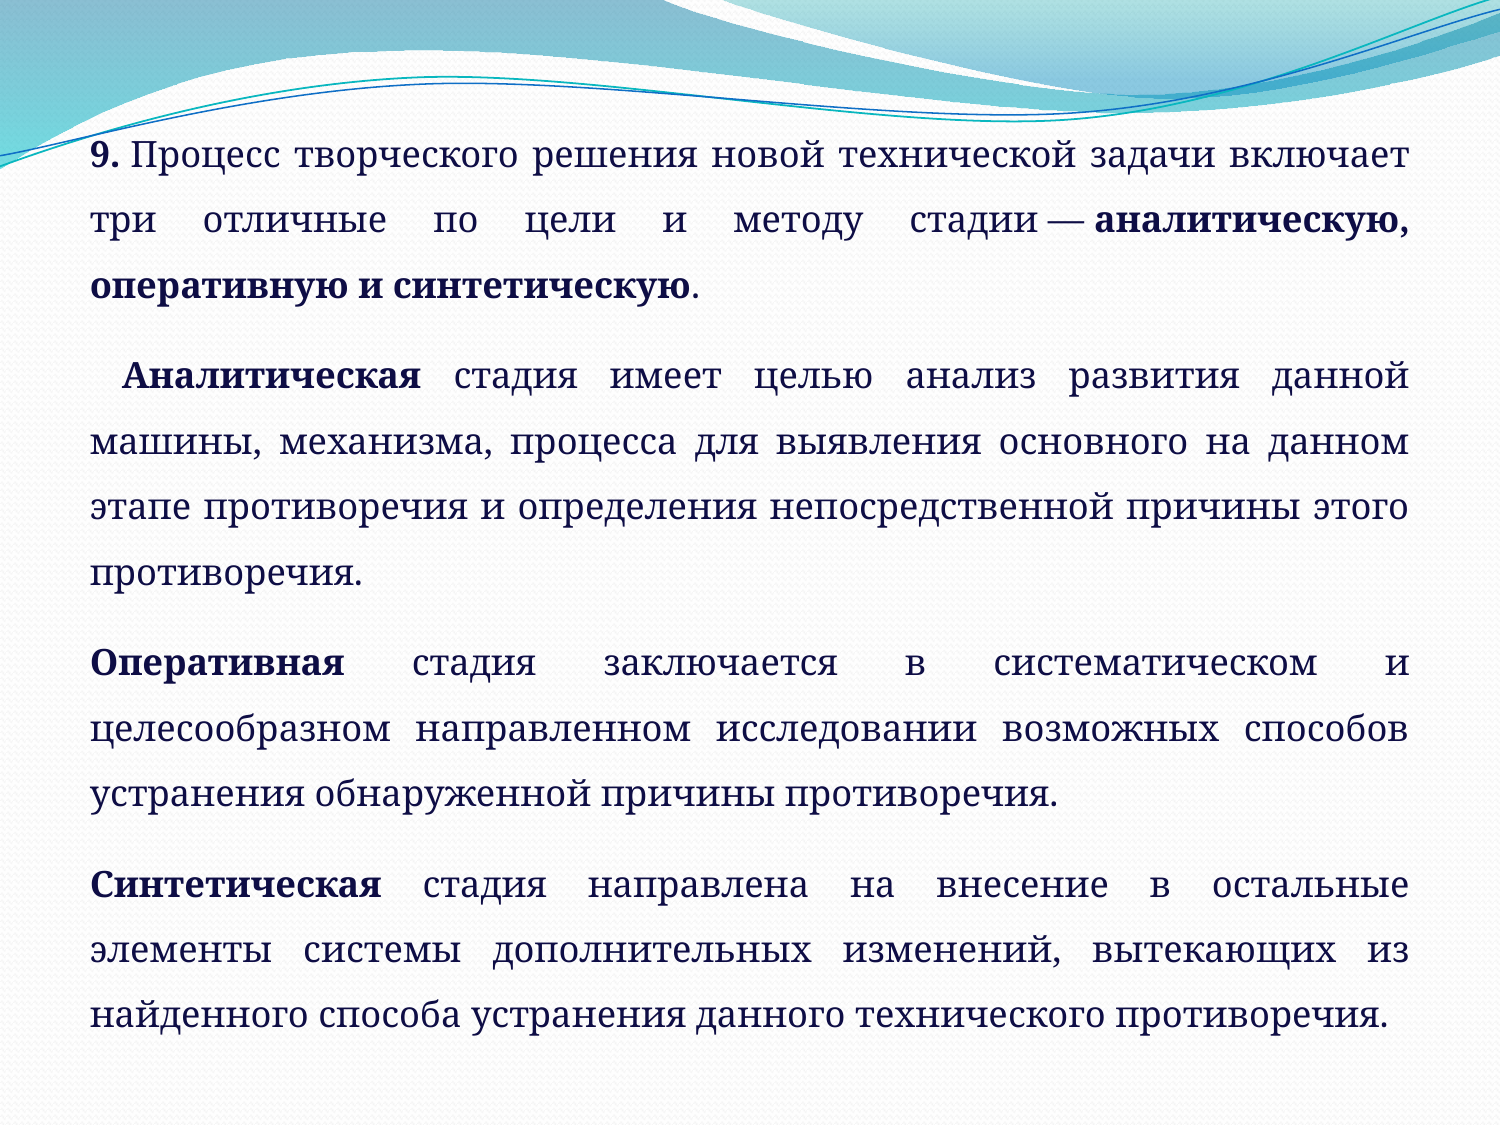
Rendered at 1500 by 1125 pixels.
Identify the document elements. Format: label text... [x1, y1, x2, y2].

list 9. Процесс творческого решения новой технической задачи включает три отличные по цели и методу стадии — аналитическую, оперативную и синтетическую. Аналитическая стадия имеет целью анализ развития данной машины, механизма, процесса для выявления основного на данном этапе противоречия и определения непосредственной причины этого противоречия. Оперативная стадия заключается в систематическом и целесообразном направленном исследовании возможных способов устранения обнаруженной причины противоречия. Синтетическая стадия направлена на внесение в остальные элементы системы дополнительных изменений, вытекающих из найденного способа устранения данного технического противоречия. [75, 101, 1425, 1063]
